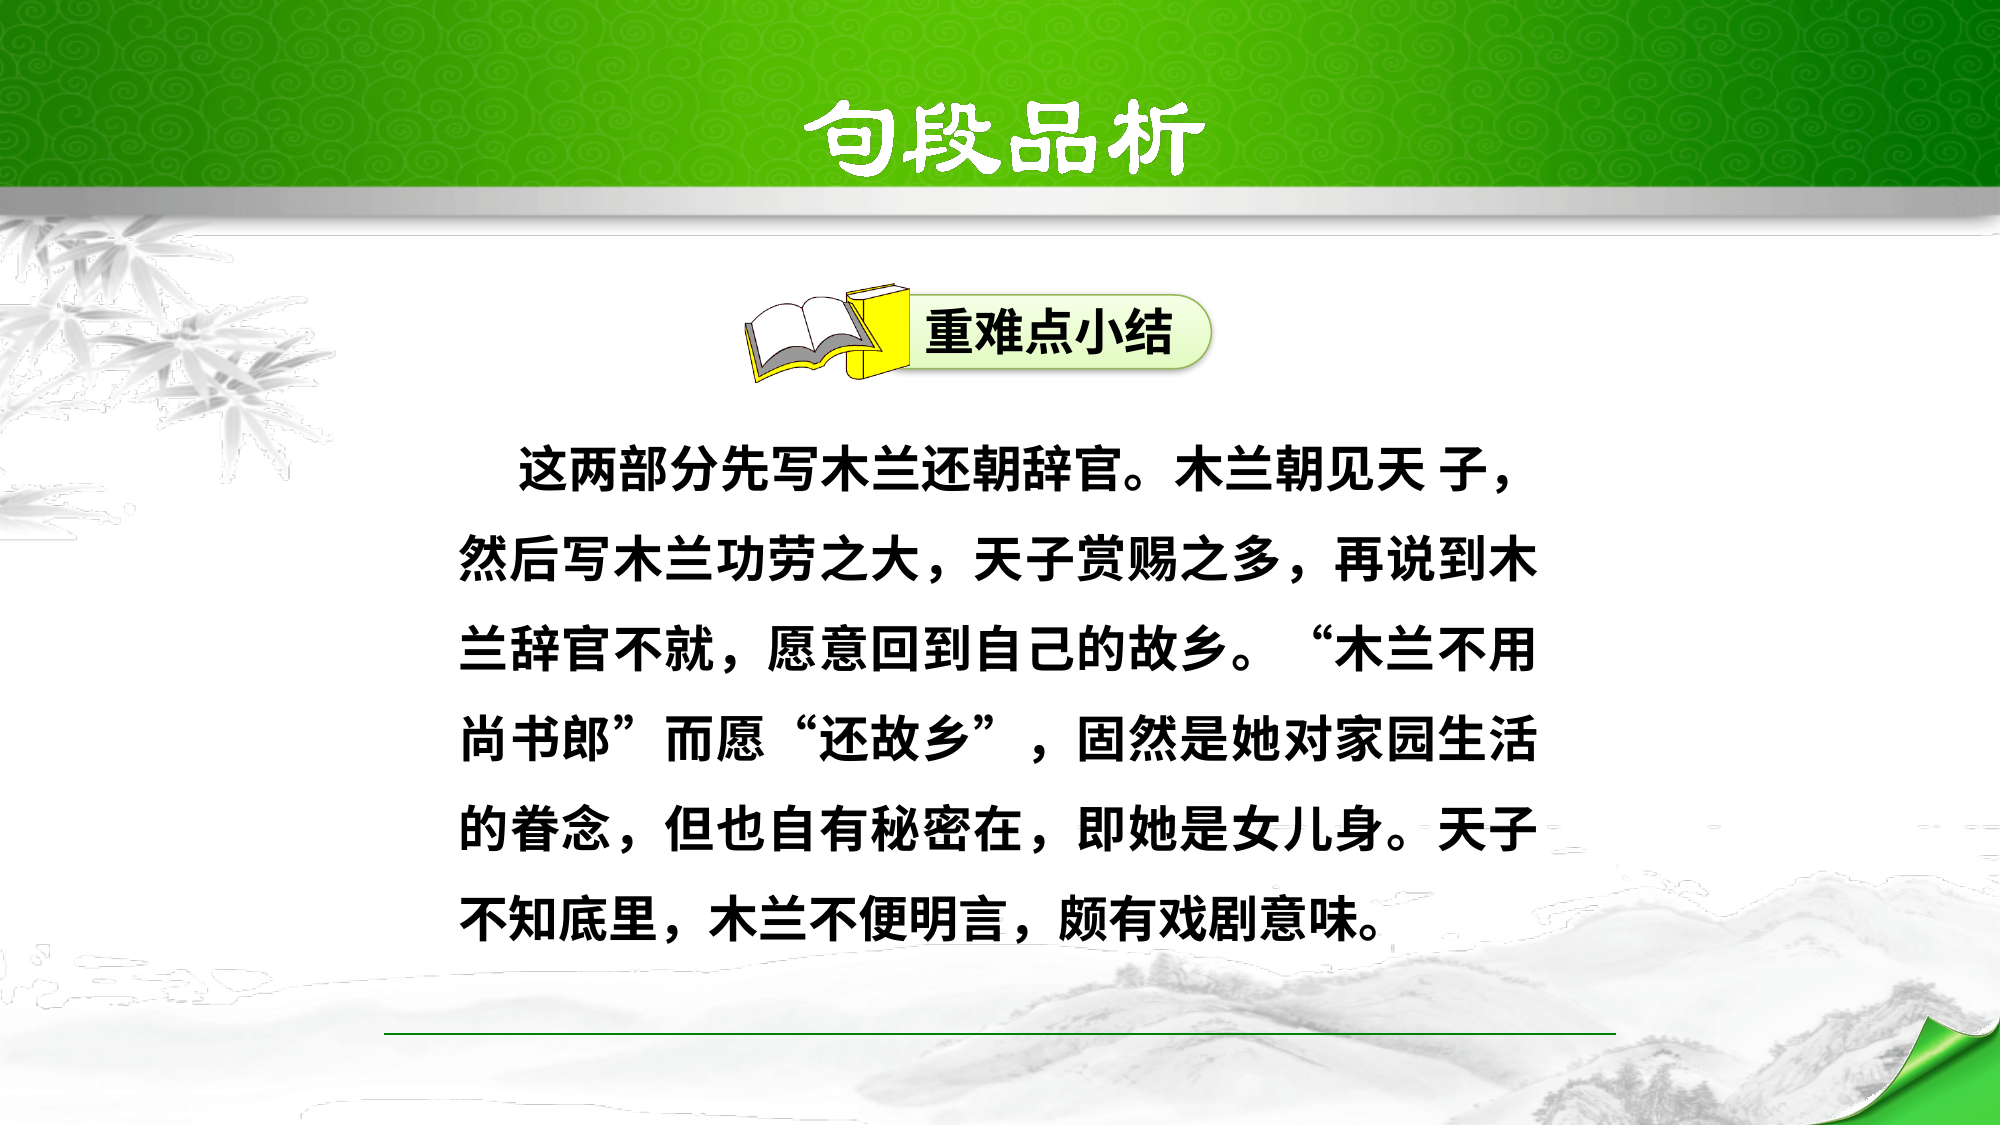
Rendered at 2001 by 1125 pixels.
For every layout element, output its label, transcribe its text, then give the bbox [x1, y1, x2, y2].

picture [0, 779, 2000, 1125]
text_box 这两部分先写木兰还朝辞官。木兰朝见天 子，然后写木兰功劳之大，天子赏赐之多，再说到木兰辞官不就，愿意回到自己的故乡。“木兰不用尚书郎”而愿“还故乡”，固然是她对家园生活的眷念，但也自有秘密在，即她是女儿身。天子不知底里，木兰不便明言，颇有戏剧意味。 [443, 581, 1554, 776]
picture [0, 0, 2000, 570]
